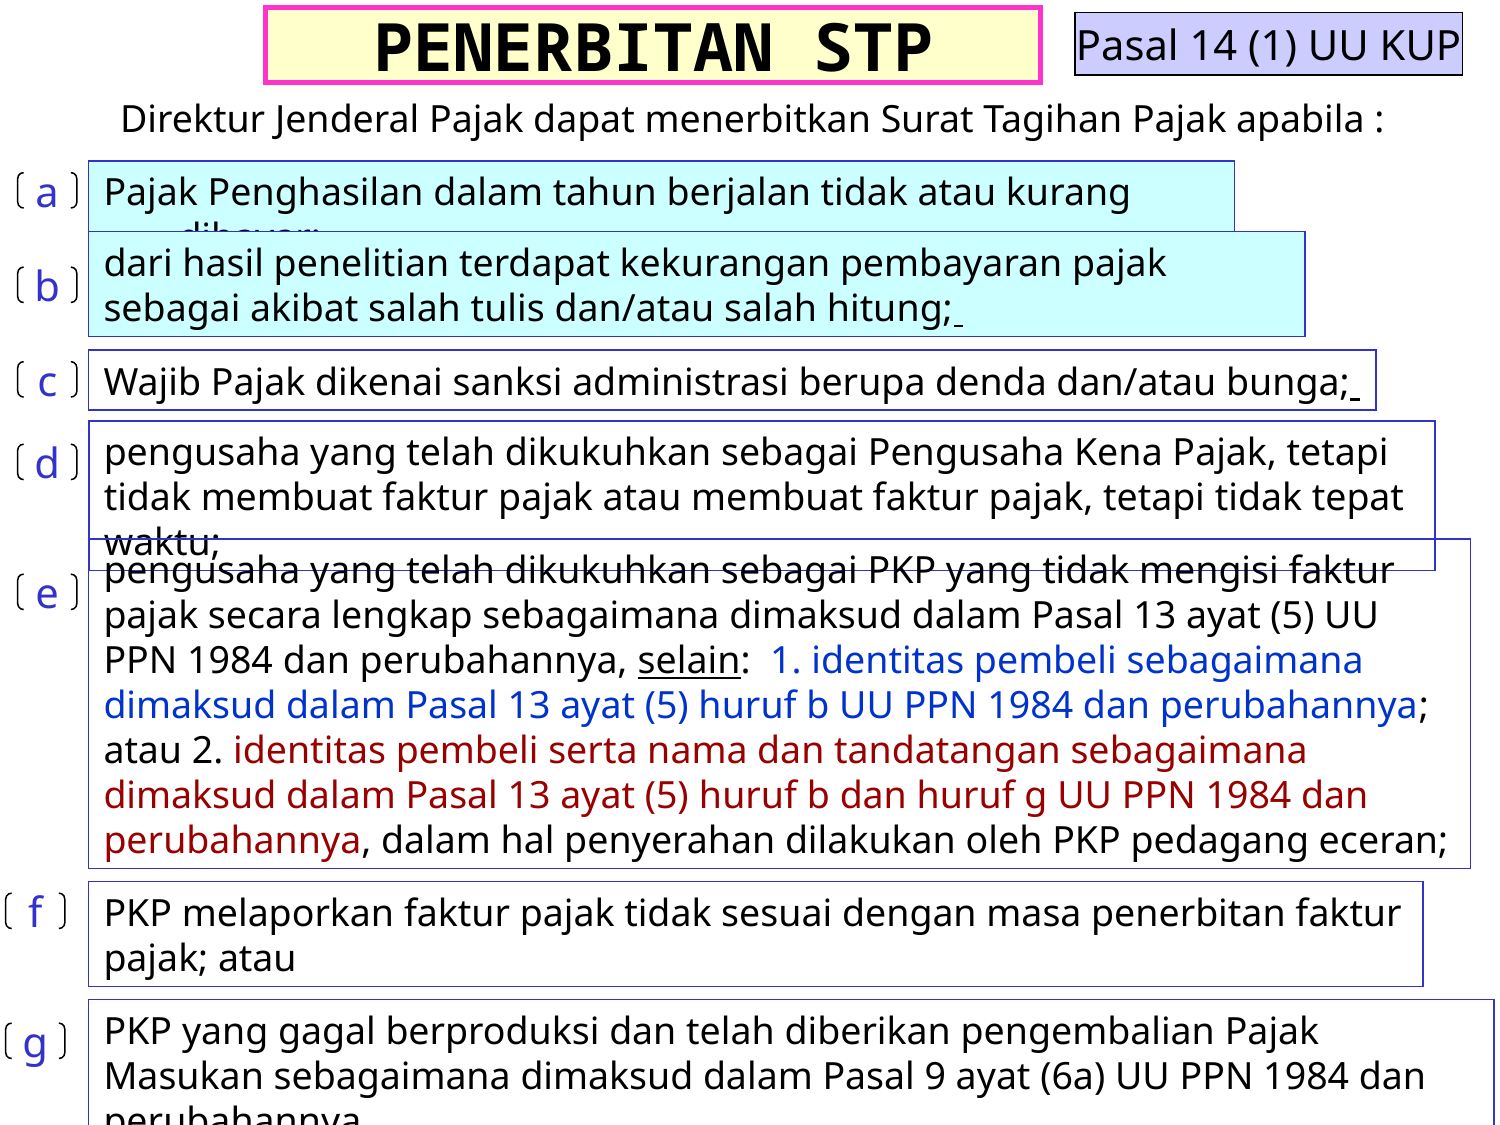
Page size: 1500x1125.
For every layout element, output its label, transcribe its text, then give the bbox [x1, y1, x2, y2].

text_box PKP melaporkan faktur pajak tidak sesuai dengan masa penerbitan faktur pajak; atau [88, 881, 1424, 987]
text_box Direktur Jenderal Pajak dapat menerbitkan Surat Tagihan Pajak apabila : [35, 87, 1471, 148]
text_box Pasal 14 (1) UU KUP [1074, 12, 1463, 75]
text_box pengusaha yang telah dikukuhkan sebagai PKP yang tidak mengisi faktur pajak secara lengkap sebagaimana dimaksud dalam Pasal 13 ayat (5) UU PPN 1984 dan perubahannya, selain: 1. identitas pembeli sebagaimana dimaksud dalam Pasal 13 ayat (5) huruf b UU PPN 1984 dan perubahannya; atau 2. identitas pembeli serta nama dan tandatangan sebagaimana dimaksud dalam Pasal 13 ayat (5) huruf b dan huruf g UU PPN 1984 dan perubahannya, dalam hal penyerahan dilakukan oleh PKP pedagang eceran; [88, 538, 1471, 869]
text_box g [5, 1023, 65, 1059]
text_box f [5, 893, 65, 929]
text_box d [17, 444, 77, 480]
title PENERBITAN STP [265, 6, 1041, 83]
text_box PKP yang gagal berproduksi dan telah diberikan pengembalian Pajak Masukan sebagaimana dimaksud dalam Pasal 9 ayat (6a) UU PPN 1984 dan perubahannya. [88, 999, 1495, 1125]
text_box Pajak Penghasilan dalam tahun berjalan tidak atau kurang dibayar; [88, 160, 1235, 231]
text_box dari hasil penelitian terdapat kekurangan pembayaran pajak sebagai akibat salah tulis dan/atau salah hitung; [88, 231, 1306, 337]
text_box c [17, 361, 77, 398]
text_box e [17, 574, 77, 610]
text_box a [17, 172, 77, 209]
text_box pengusaha yang telah dikukuhkan sebagai Pengusaha Kena Pajak, tetapi tidak membuat faktur pajak atau membuat faktur pajak, tetapi tidak tepat waktu; [88, 420, 1436, 538]
text_box b [17, 267, 77, 303]
text_box Wajib Pajak dikenai sanksi administrasi berupa denda dan/atau bunga; [88, 349, 1377, 410]
